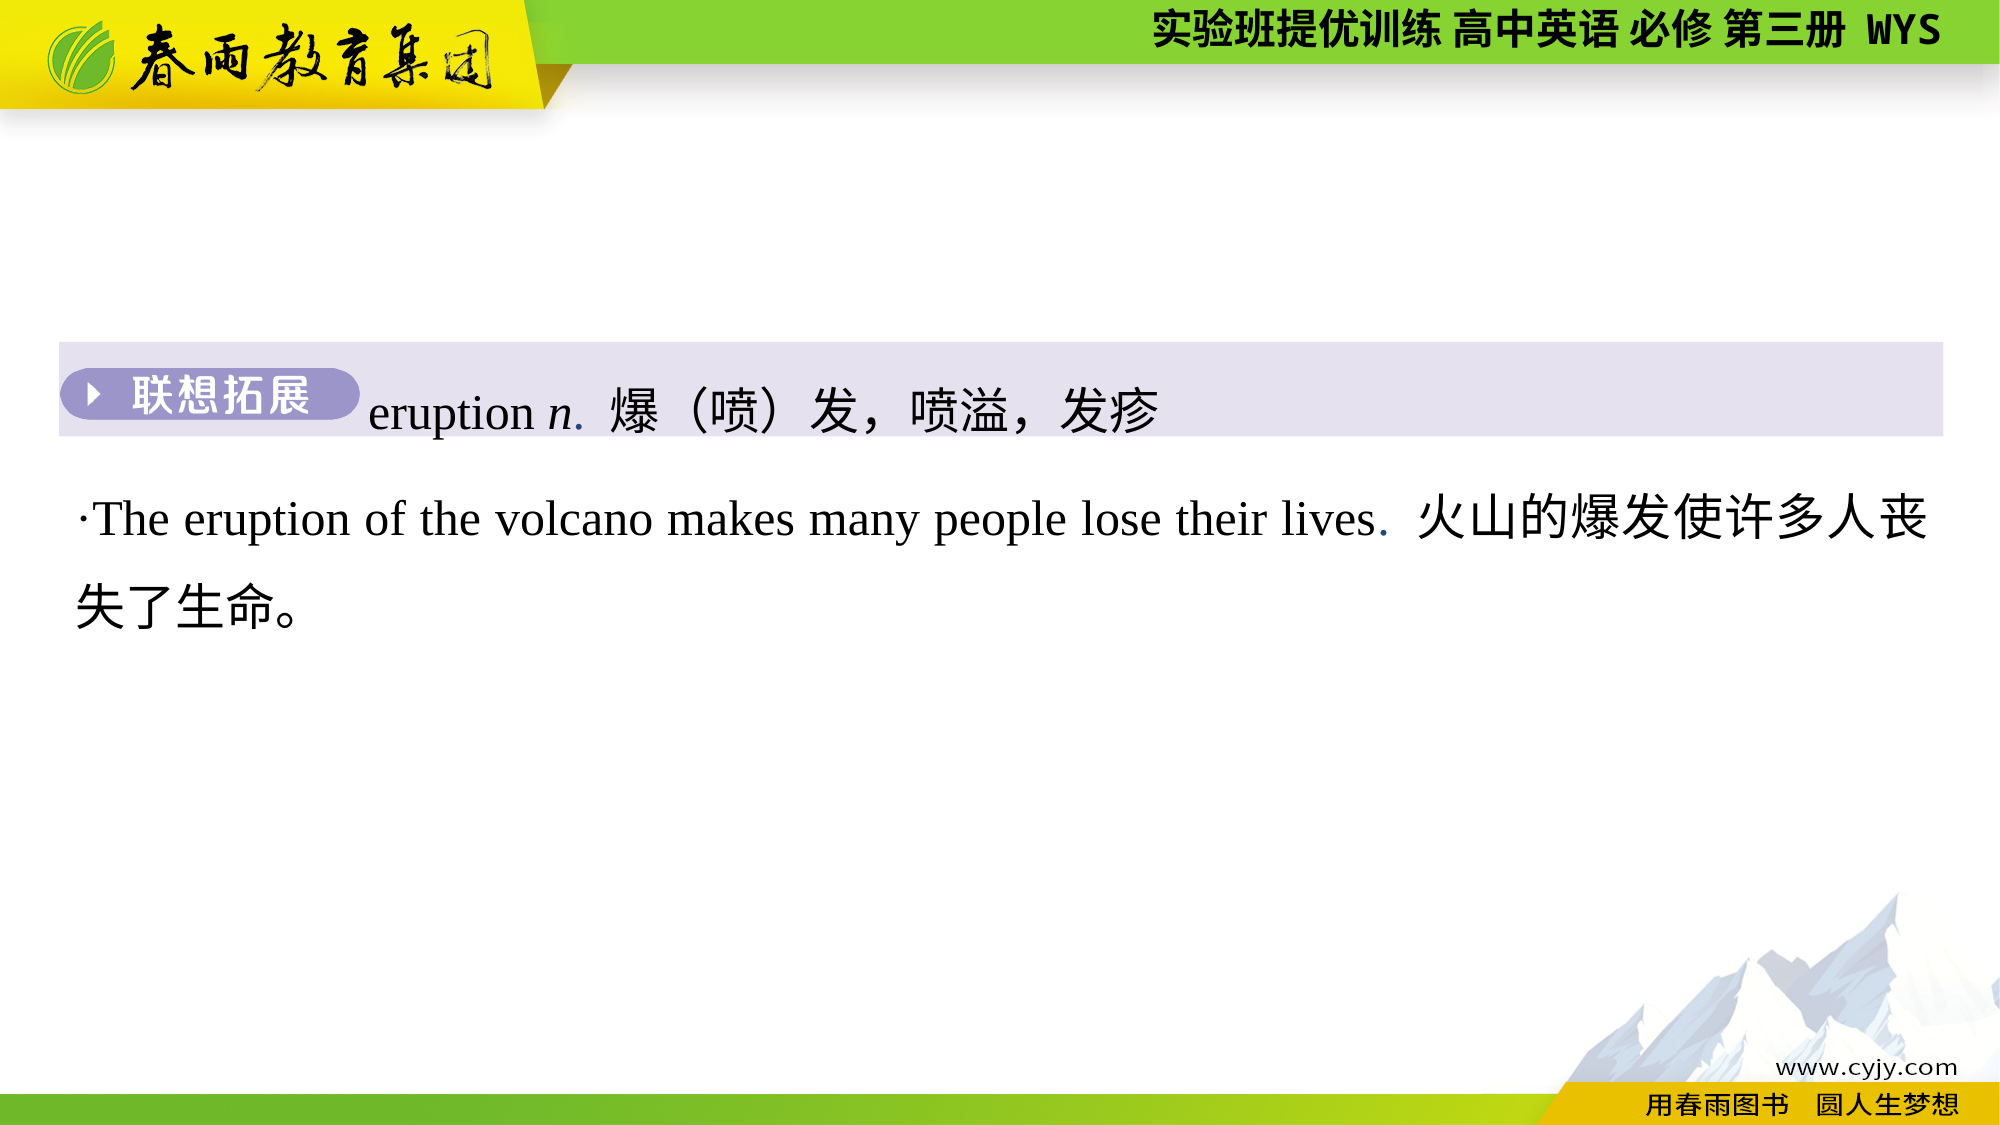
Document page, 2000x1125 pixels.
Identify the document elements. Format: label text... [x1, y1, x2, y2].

text_box ·The eruption of the volcano makes many people lose their lives. 火山的爆发使许多人丧失了生命。 [60, 447, 1944, 643]
list eruption n. 爆（喷）发，喷溢，发疹 [59, 341, 1944, 437]
picture [0, 0, 2000, 1125]
